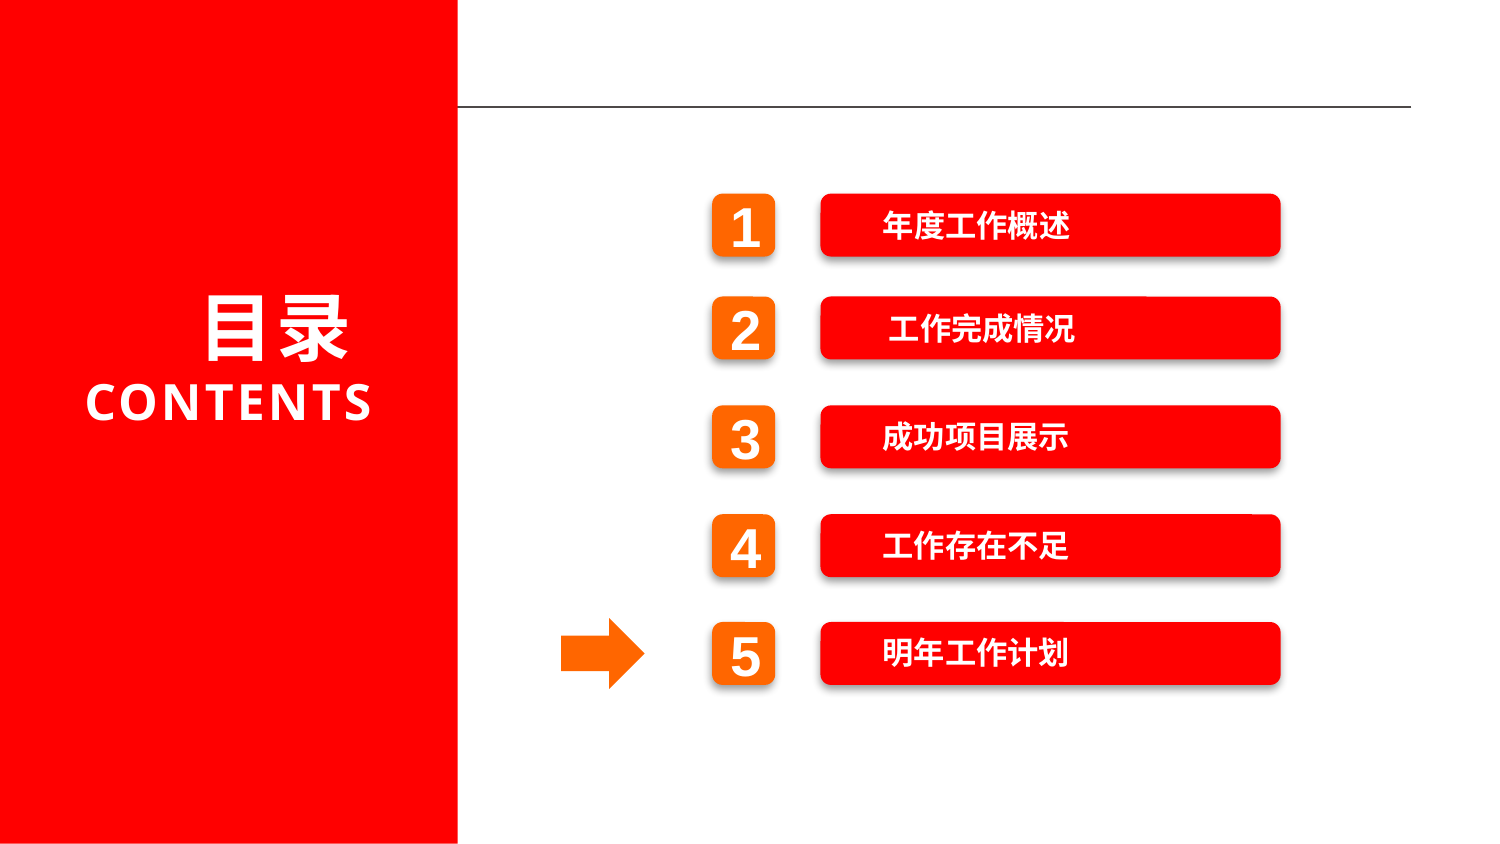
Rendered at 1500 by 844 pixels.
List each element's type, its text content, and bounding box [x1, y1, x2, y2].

text_box 1 [709, 191, 778, 259]
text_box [820, 621, 1281, 686]
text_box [820, 405, 1281, 469]
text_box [820, 193, 1281, 257]
text_box 目录 CONTENTS [41, 273, 387, 438]
text_box [0, 0, 460, 844]
text_box 4 [709, 512, 778, 580]
text_box 3 [709, 403, 778, 471]
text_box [820, 296, 1281, 360]
text_box 2 [709, 294, 778, 362]
text_box [558, 616, 647, 691]
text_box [820, 513, 1281, 578]
text_box 5 [709, 619, 778, 688]
